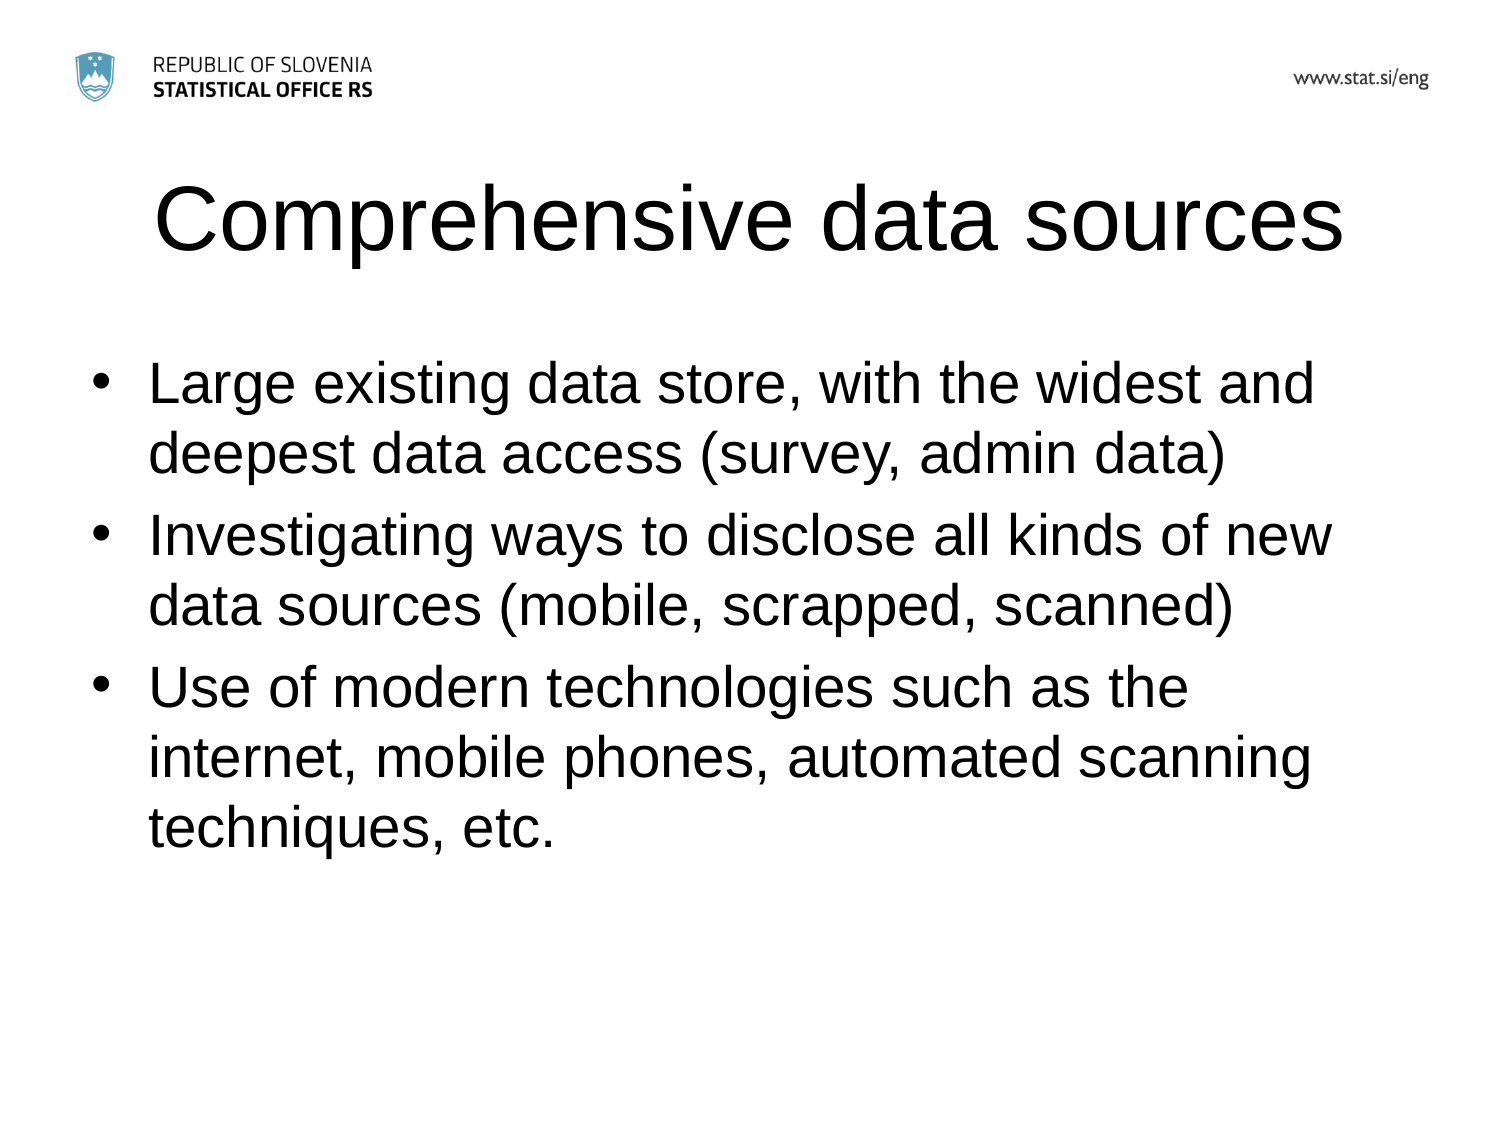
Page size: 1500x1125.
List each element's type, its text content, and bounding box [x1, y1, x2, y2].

picture [1293, 62, 1436, 92]
title Comprehensive data sources [75, 113, 1425, 315]
list Large existing data store, with the widest and deepest data access (survey, admin data) Investigating ways to disclose all kinds of new data sources (mobile, scrapped, scanned) Use of modern technologies such as the internet, mobile phones, automated scanning techniques, etc. [76, 338, 1424, 1000]
picture [75, 52, 372, 102]
